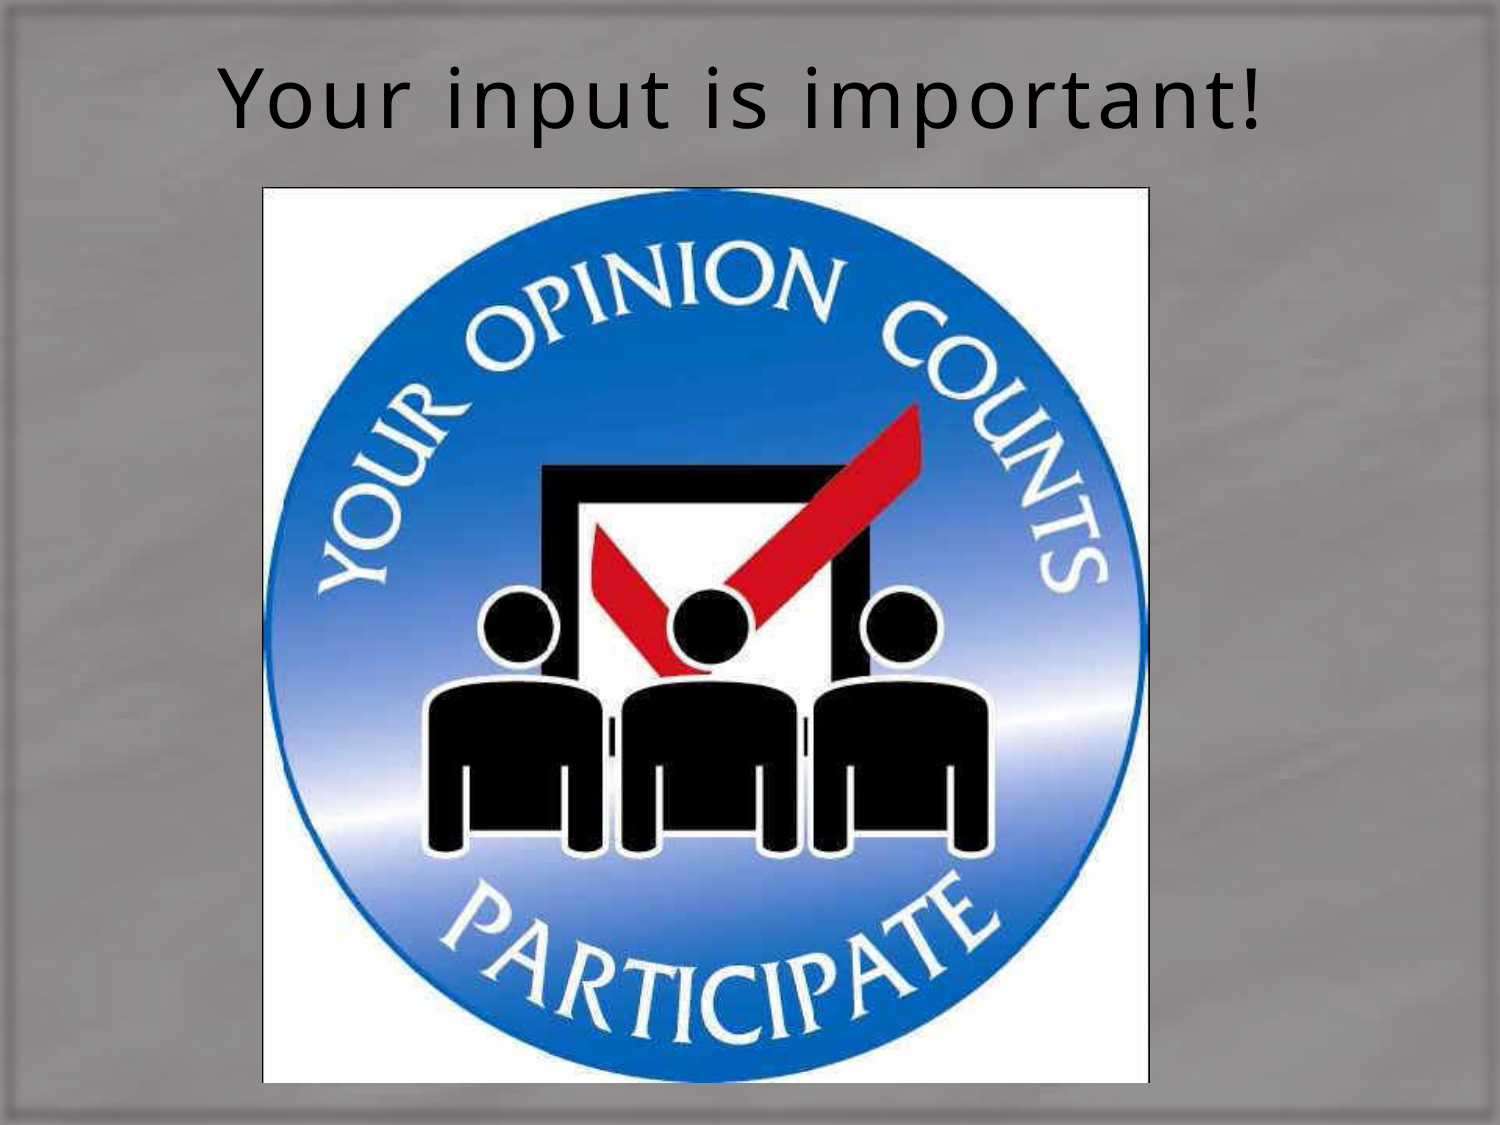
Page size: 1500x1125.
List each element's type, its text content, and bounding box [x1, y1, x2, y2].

picture [262, 187, 1151, 1084]
title Your input is important! [202, 37, 1325, 225]
